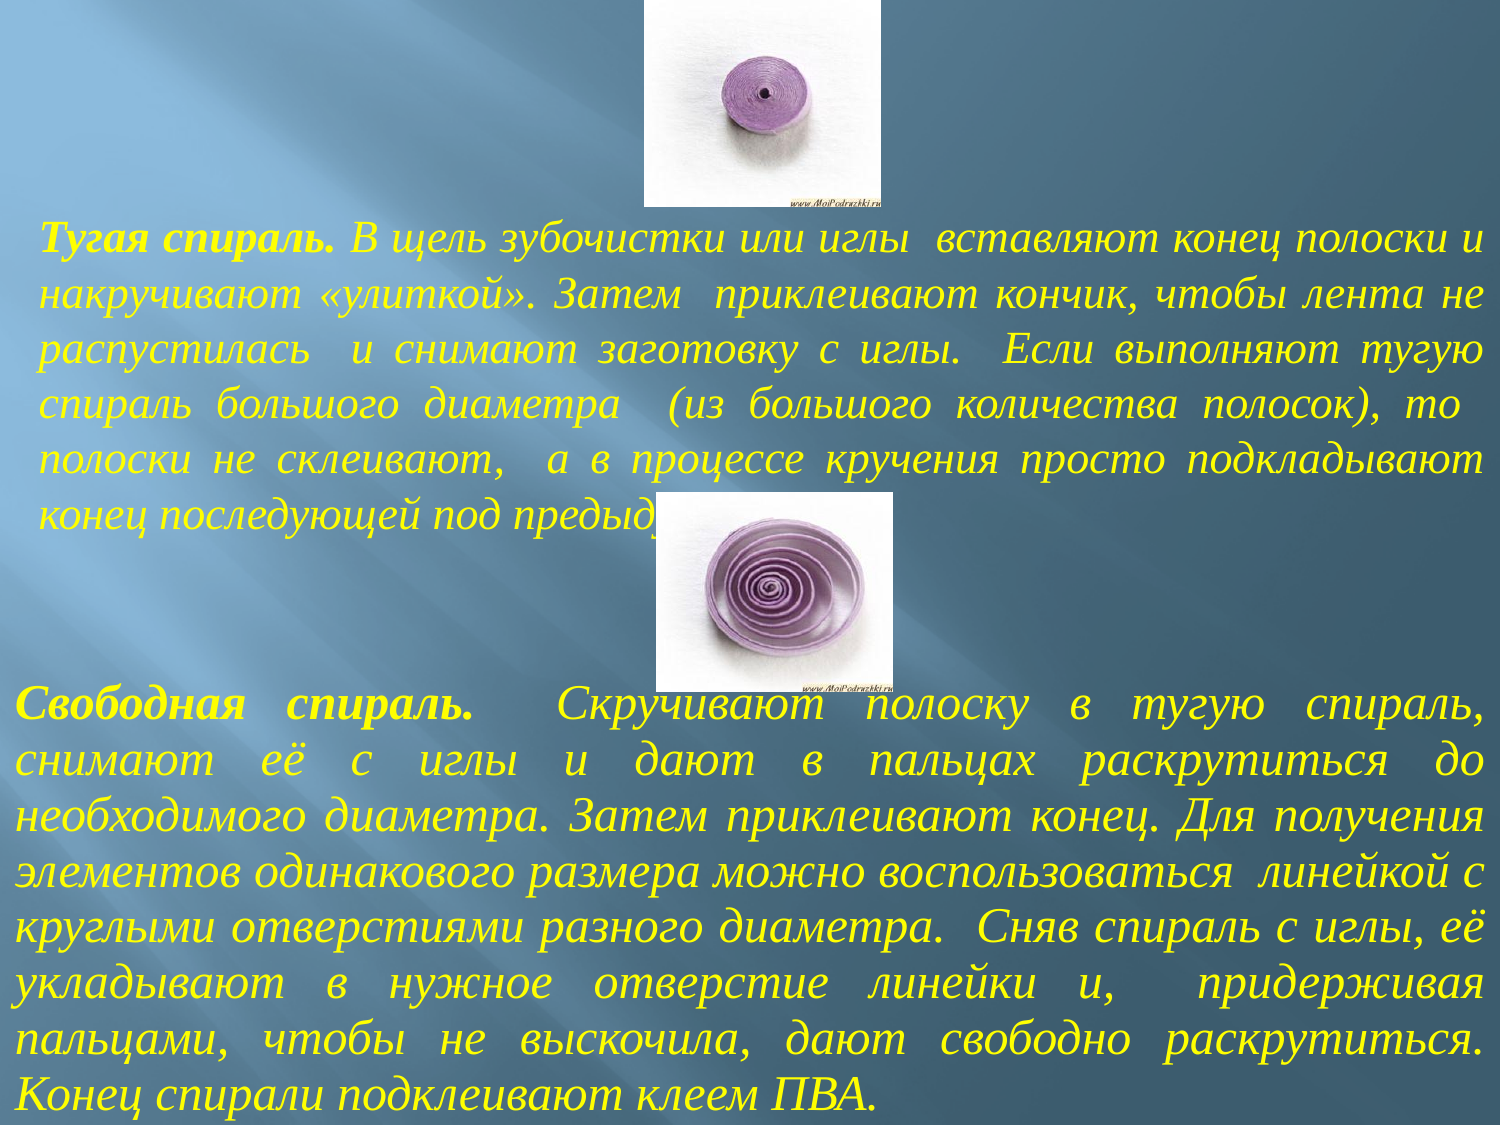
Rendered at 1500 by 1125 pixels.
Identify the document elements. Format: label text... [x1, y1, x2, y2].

text_box Свободная спираль. Скручивают полоску в тугую спираль, снимают её с иглы и дают в пальцах раскрутиться до необходимого диаметра. Затем приклеивают конец. Для получения элементов одинакового размера можно воспользоваться линейкой с круглыми отверстиями разного диаметра. Сняв спираль с иглы, её укладывают в нужное отверстие линейки и, придерживая пальцами, чтобы не выскочила, дают свободно раскрутиться. Конец спирали подклеивают клеем ПВА. [0, 667, 1500, 1125]
picture [655, 491, 893, 692]
picture [644, 0, 881, 207]
list Тугая спираль. В щель зубочистки или иглы вставляют конец полоски и накручивают «улиткой». Затем приклеивают кончик, чтобы лента не распустилась и снимают заготовку с иглы. Если выполняют тугую спираль большого диаметра (из большого количества полосок), то полоски не склеивают, а в процессе кручения просто подкладывают конец последующей под предыдущую. [0, 199, 1500, 551]
